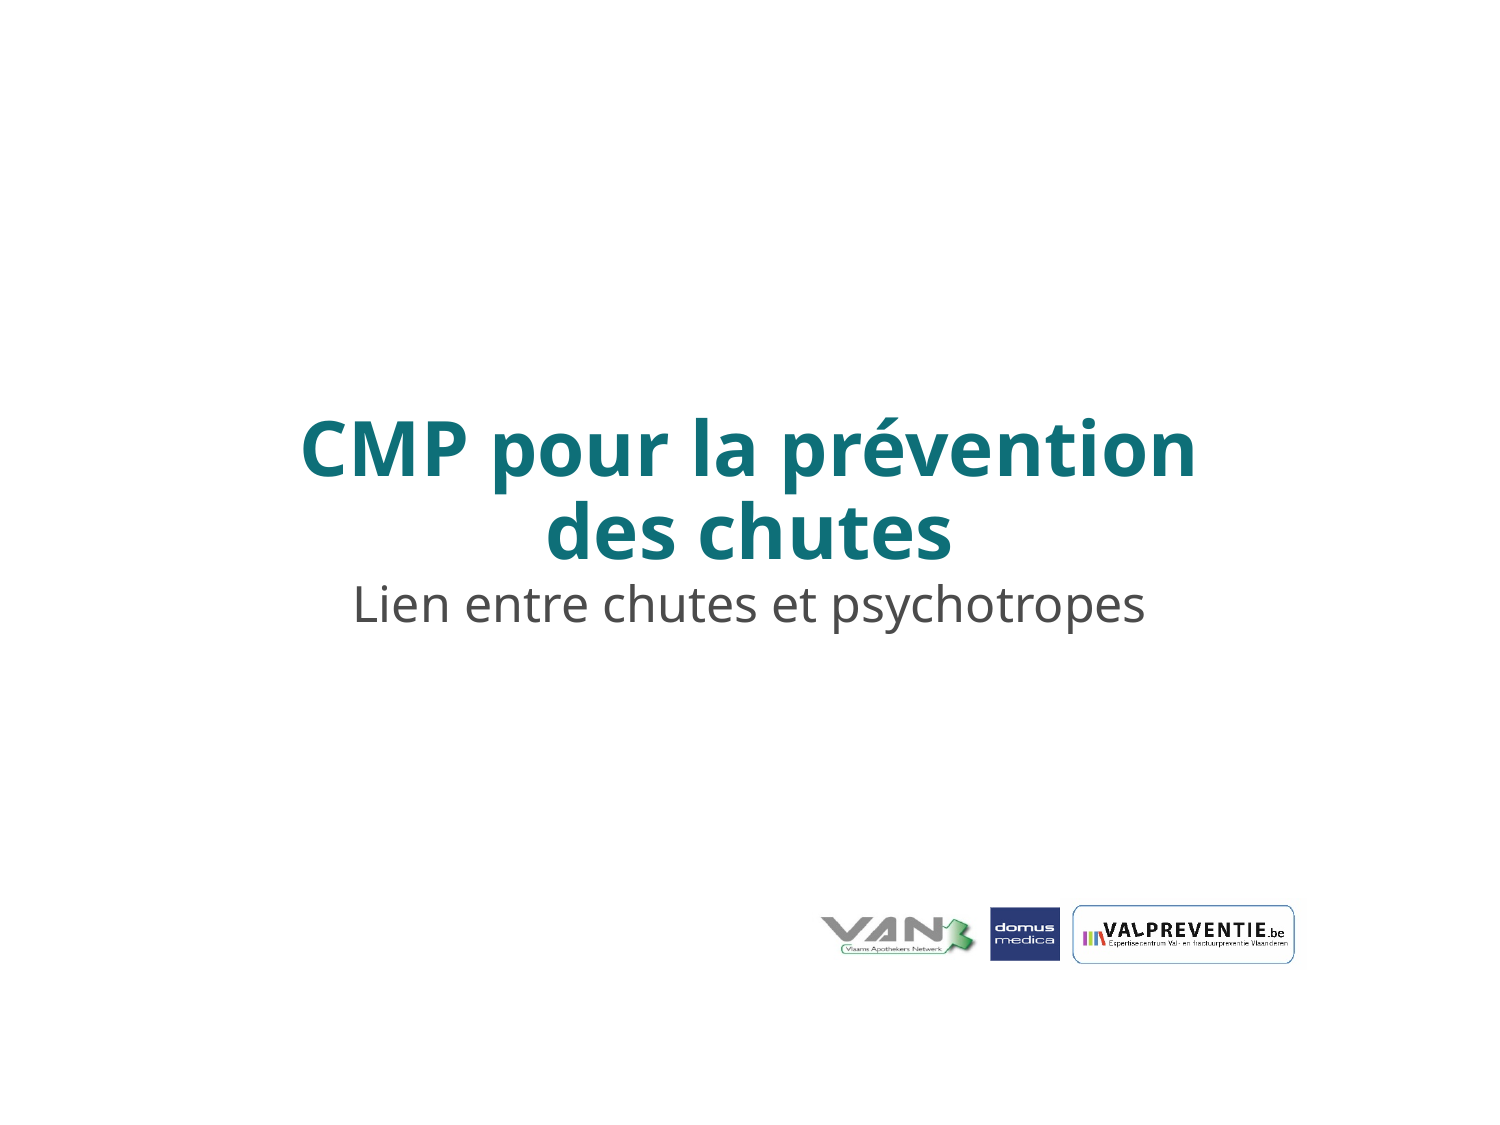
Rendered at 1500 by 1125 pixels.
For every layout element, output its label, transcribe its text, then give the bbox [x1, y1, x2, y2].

title CMP pour la prévention des chutes [271, 402, 1229, 584]
picture [812, 898, 1307, 970]
subtitle Lien entre chutes et psychotropes [331, 571, 1169, 787]
